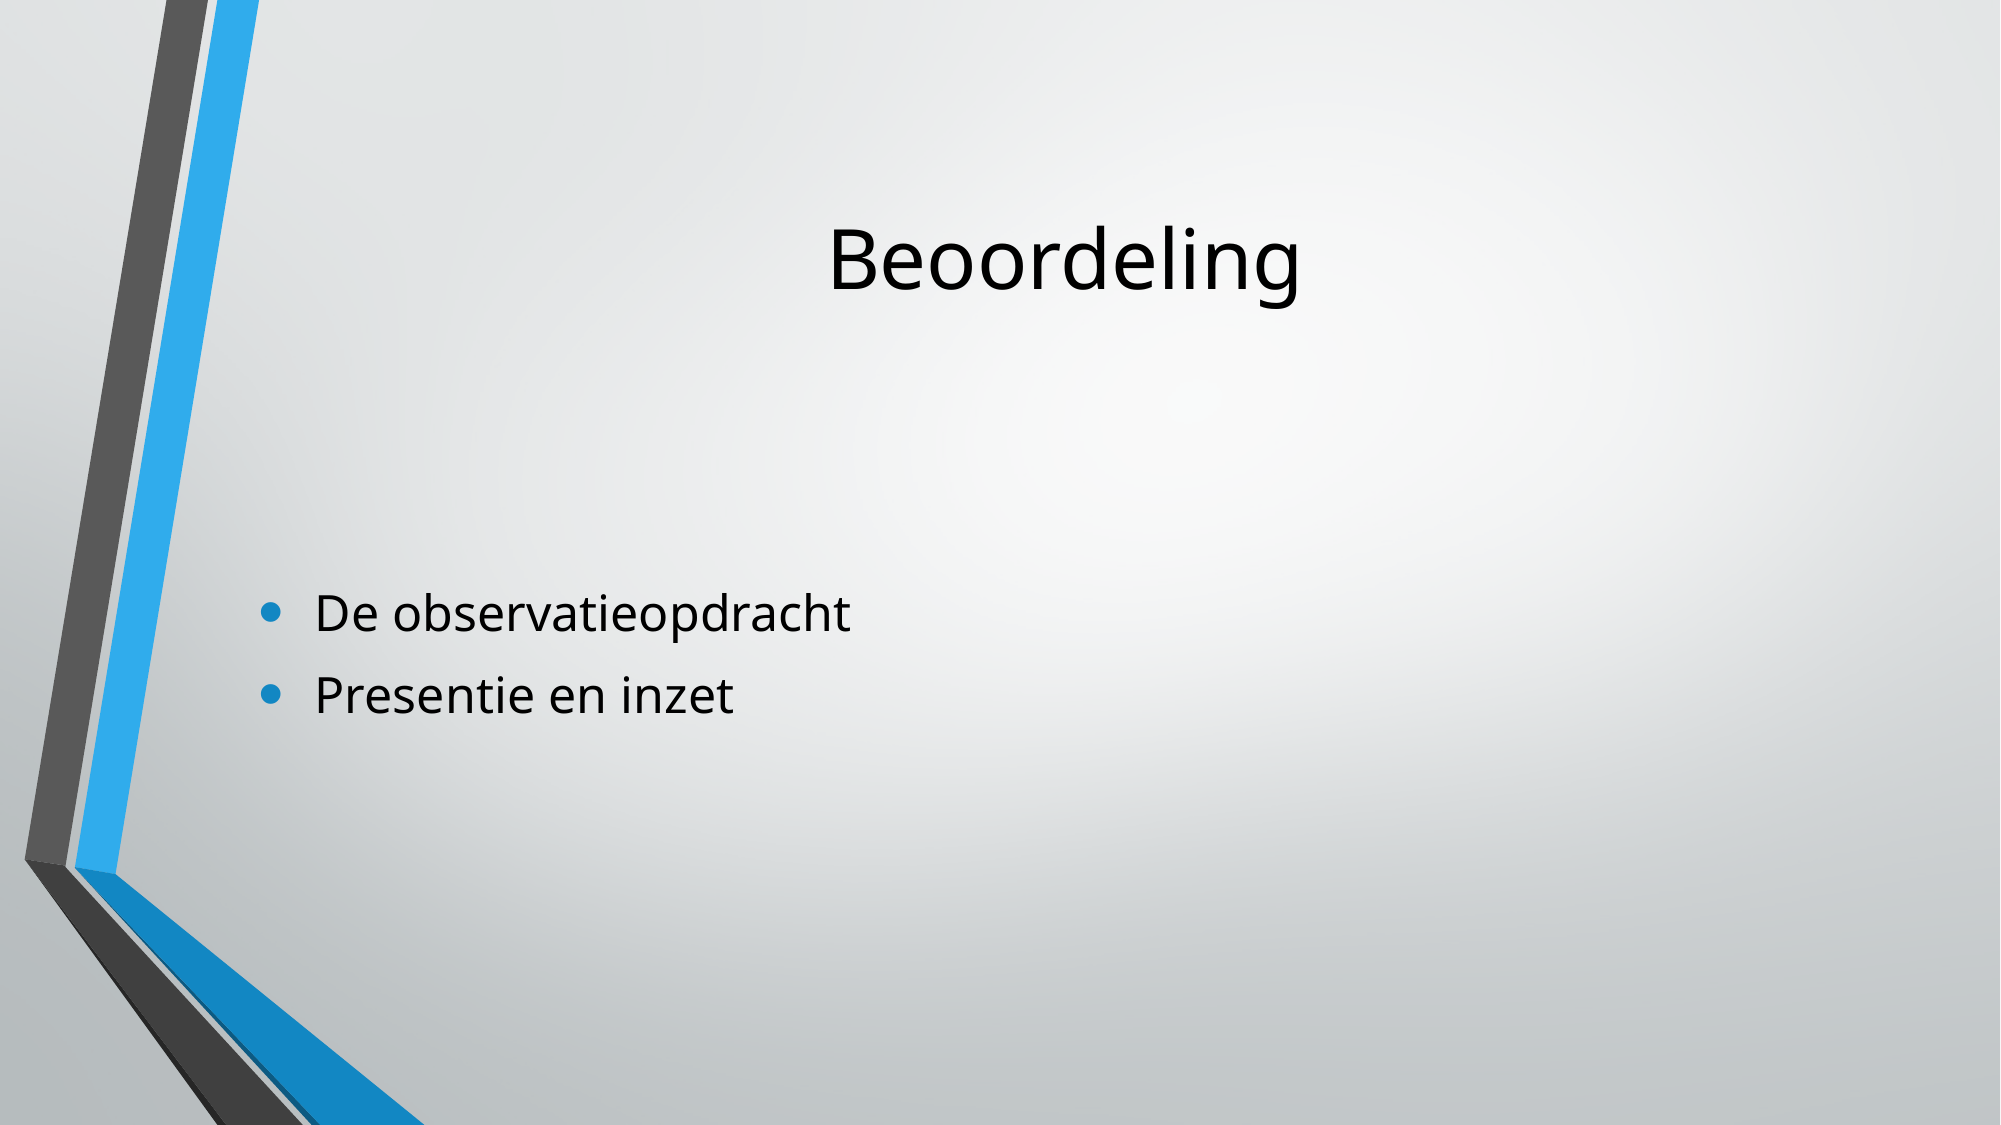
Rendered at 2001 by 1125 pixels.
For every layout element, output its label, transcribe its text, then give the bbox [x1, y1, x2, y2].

title Beoordeling [243, 112, 1887, 400]
list De observatieopdracht Presentie en inzet [243, 437, 1887, 950]
